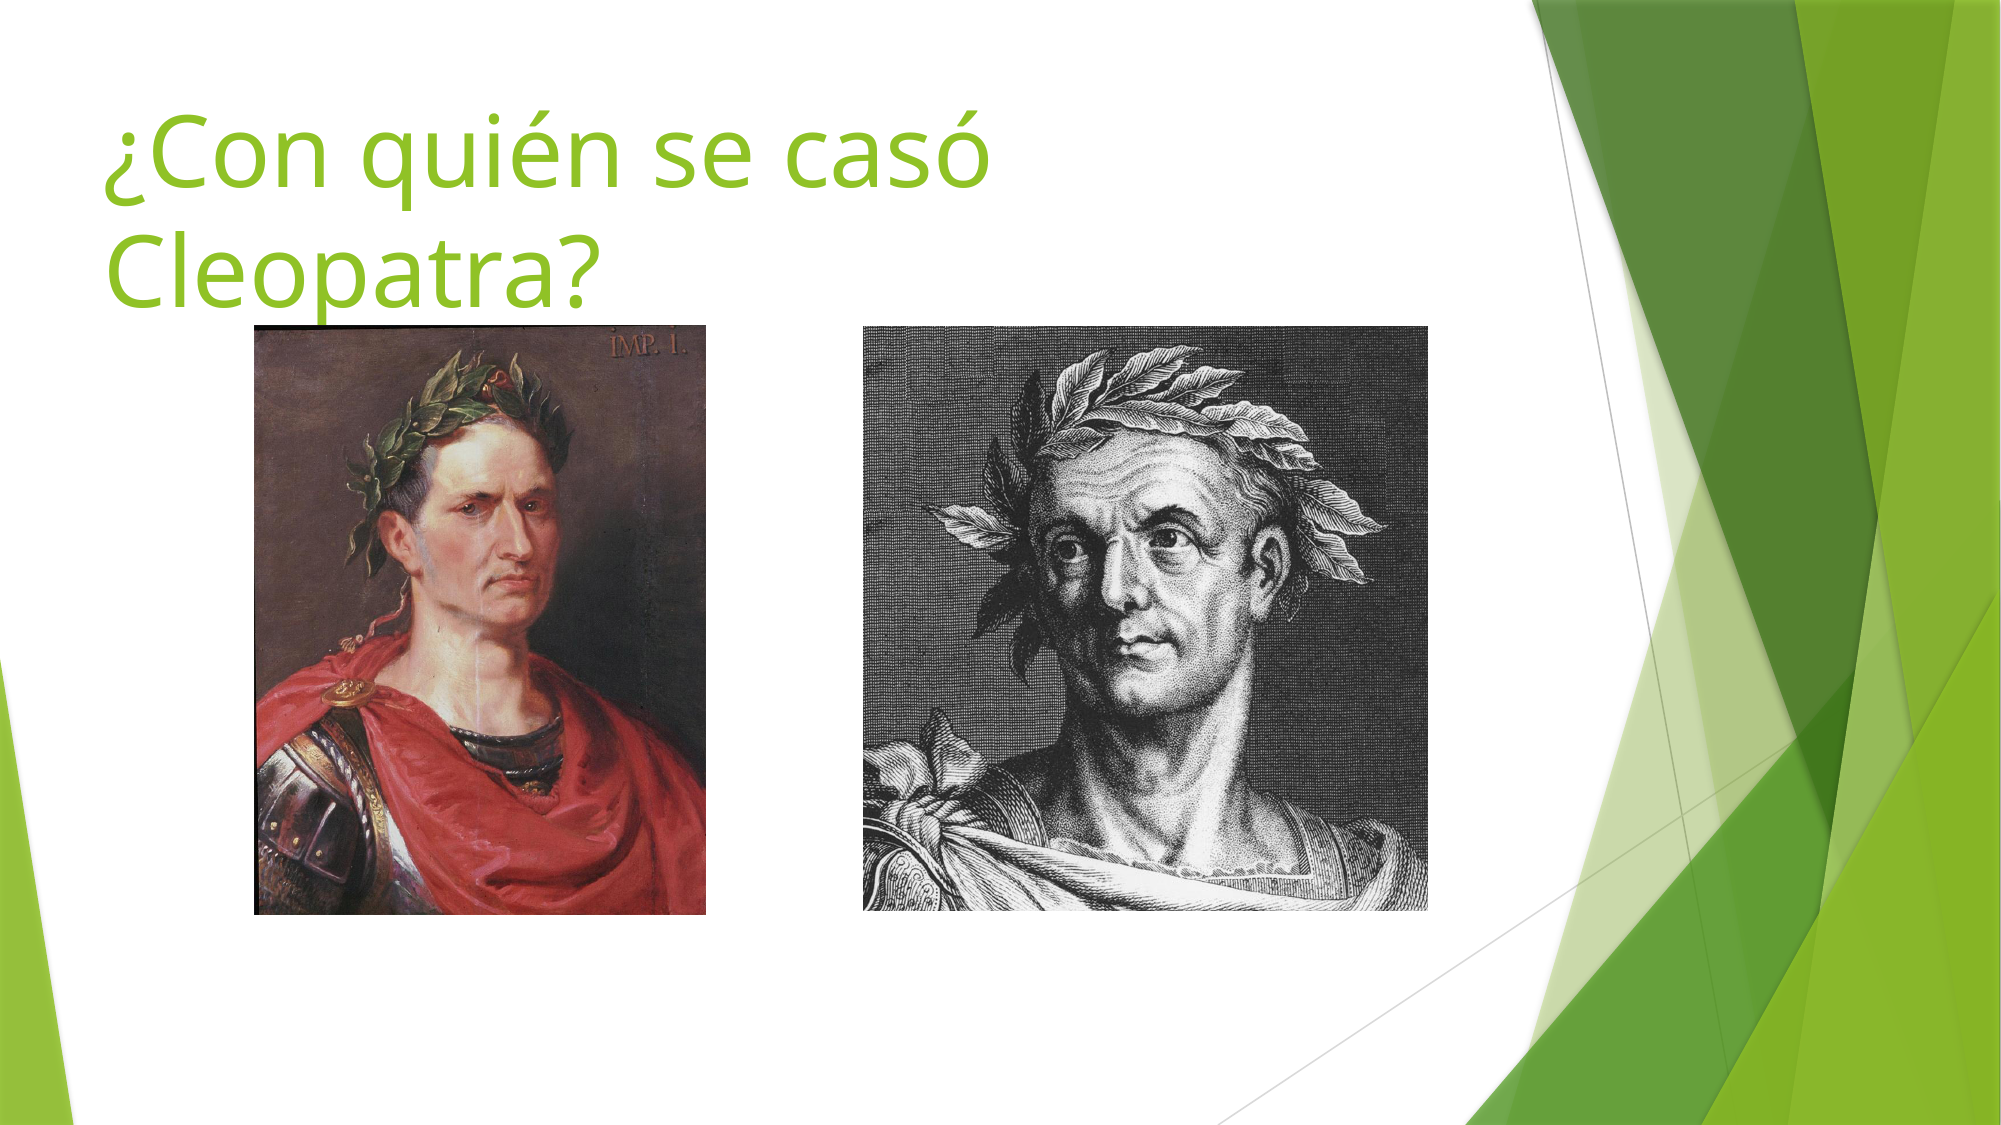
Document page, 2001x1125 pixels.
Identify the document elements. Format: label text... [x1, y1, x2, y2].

title ¿Con quién se casó Cleopatra? [89, 80, 1527, 234]
picture [253, 324, 707, 915]
picture [863, 326, 1428, 912]
